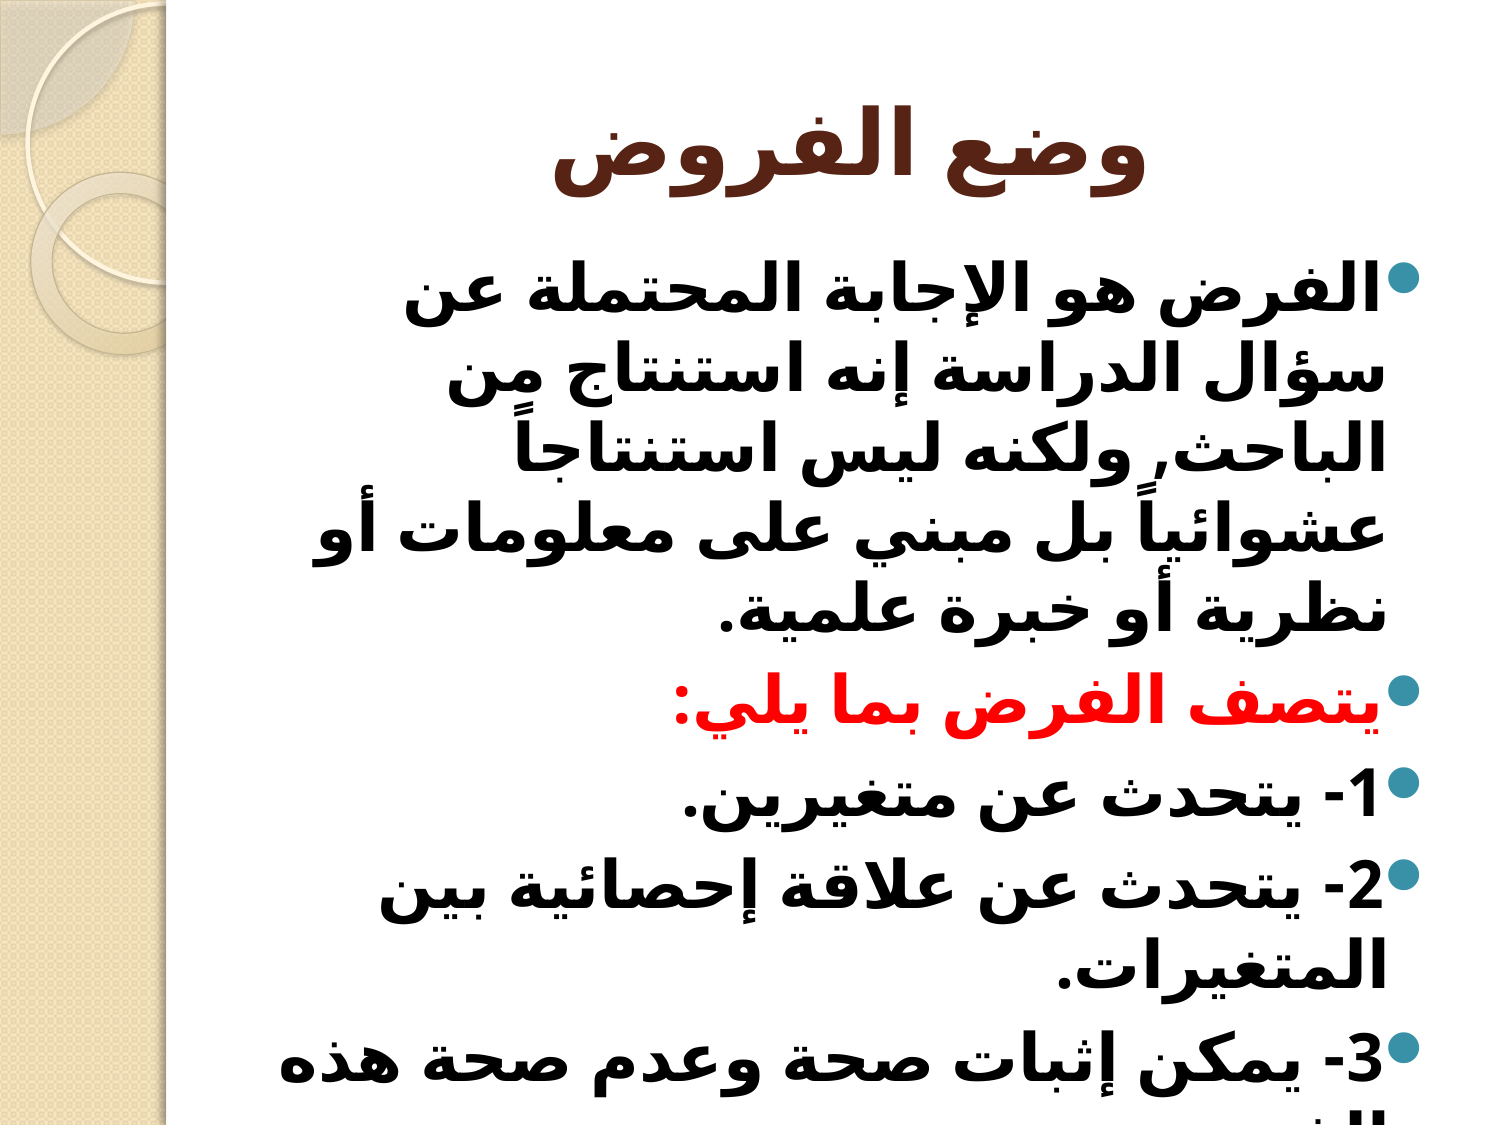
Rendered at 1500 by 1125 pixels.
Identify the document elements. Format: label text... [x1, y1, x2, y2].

list الفرض هو الإجابة المحتملة عن سؤال الدراسة إنه استنتاج من الباحث, ولكنه ليس استنتاجاً عشوائياً بل مبني على معلومات أو نظرية أو خبرة علمية. يتصف الفرض بما يلي: 1- يتحدث عن متغيرين. 2- يتحدث عن علاقة إحصائية بين المتغيرات. 3- يمكن إثبات صحة وعدم صحة هذه الفروض. [235, 237, 1466, 1025]
title وضع الفروض [235, 45, 1466, 233]
